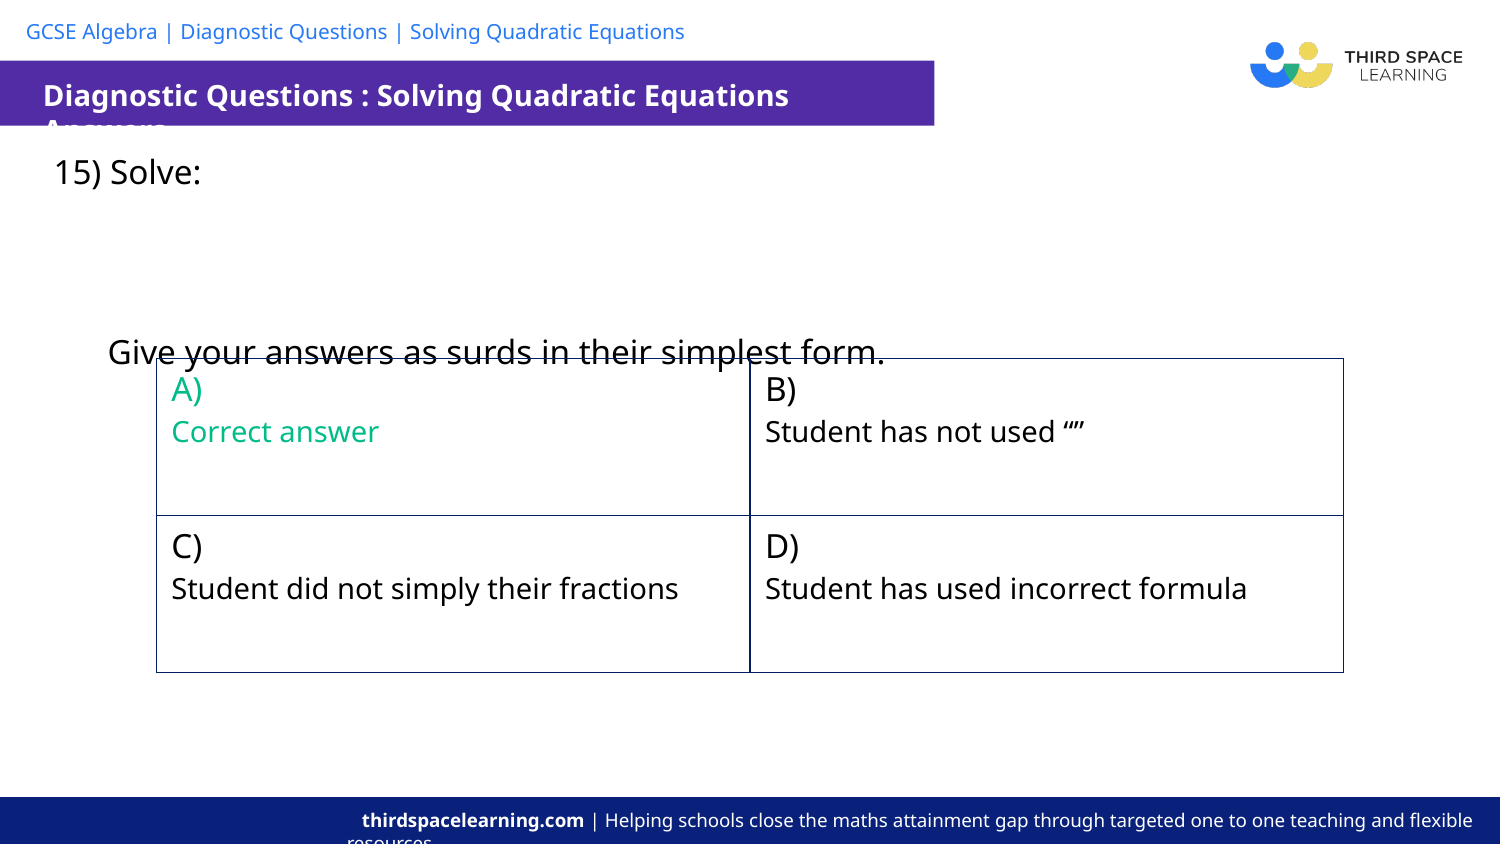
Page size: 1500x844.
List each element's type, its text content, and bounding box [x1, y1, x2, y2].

picture [1250, 33, 1465, 99]
text_box Diagnostic Questions : Solving Quadratic Equations Answers [27, 61, 903, 141]
